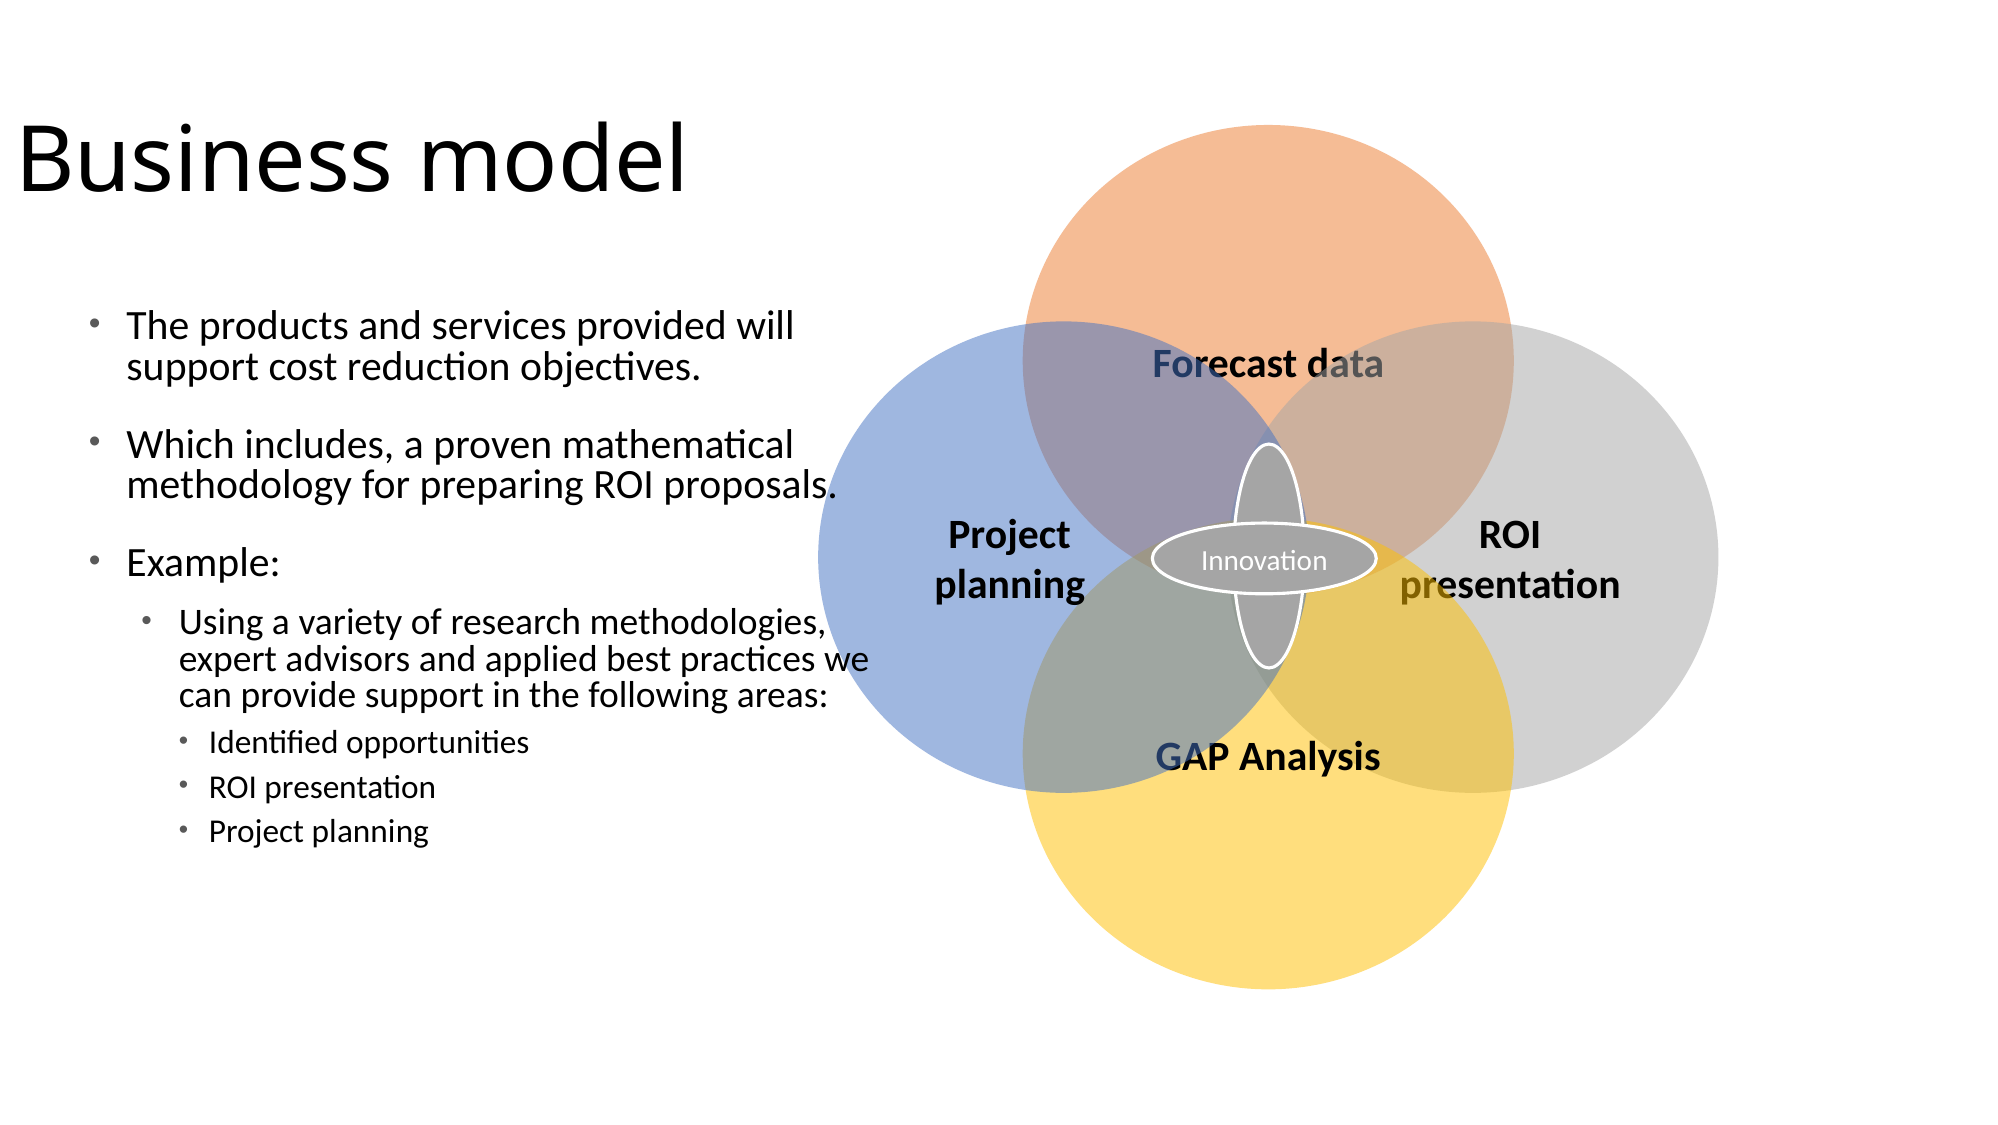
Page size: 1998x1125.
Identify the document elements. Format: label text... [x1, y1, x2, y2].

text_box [818, 124, 1719, 990]
title Business model [0, 74, 1000, 250]
text_box The products and services provided will support cost reduction objectives. Which includes, a proven mathematical methodology for preparing ROI proposals. Example: Using a variety of research methodologies, expert advisors and applied best practices we can provide support in the following areas: Identified opportunities ROI presentation Project planning [73, 299, 818, 988]
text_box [1152, 443, 1377, 668]
